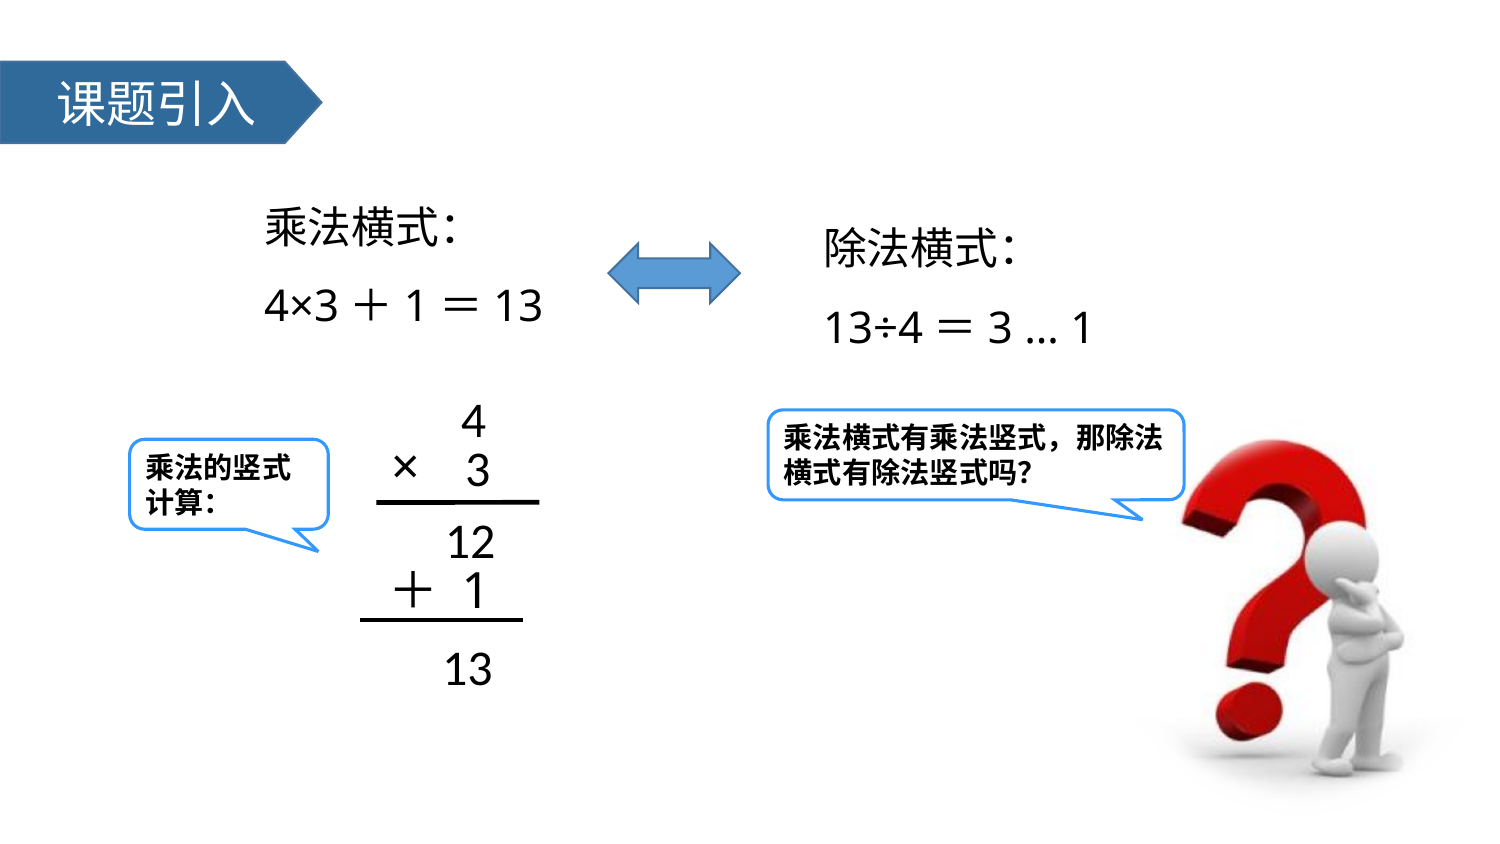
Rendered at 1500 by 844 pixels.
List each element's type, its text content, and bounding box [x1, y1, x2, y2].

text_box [281, 379, 740, 704]
text_box 乘法横式有乘法竖式，那除法横式有除法竖式吗？ [768, 409, 1182, 514]
text_box 乘法的竖式计算： [129, 439, 281, 541]
text_box 乘法横式： 4×3＋1＝13 [160, 167, 619, 337]
text_box 课题引入 [0, 61, 322, 144]
text_box [606, 240, 742, 306]
text_box 除法横式： 13÷4＝3 … 1 [719, 188, 1233, 358]
picture [1101, 417, 1500, 817]
